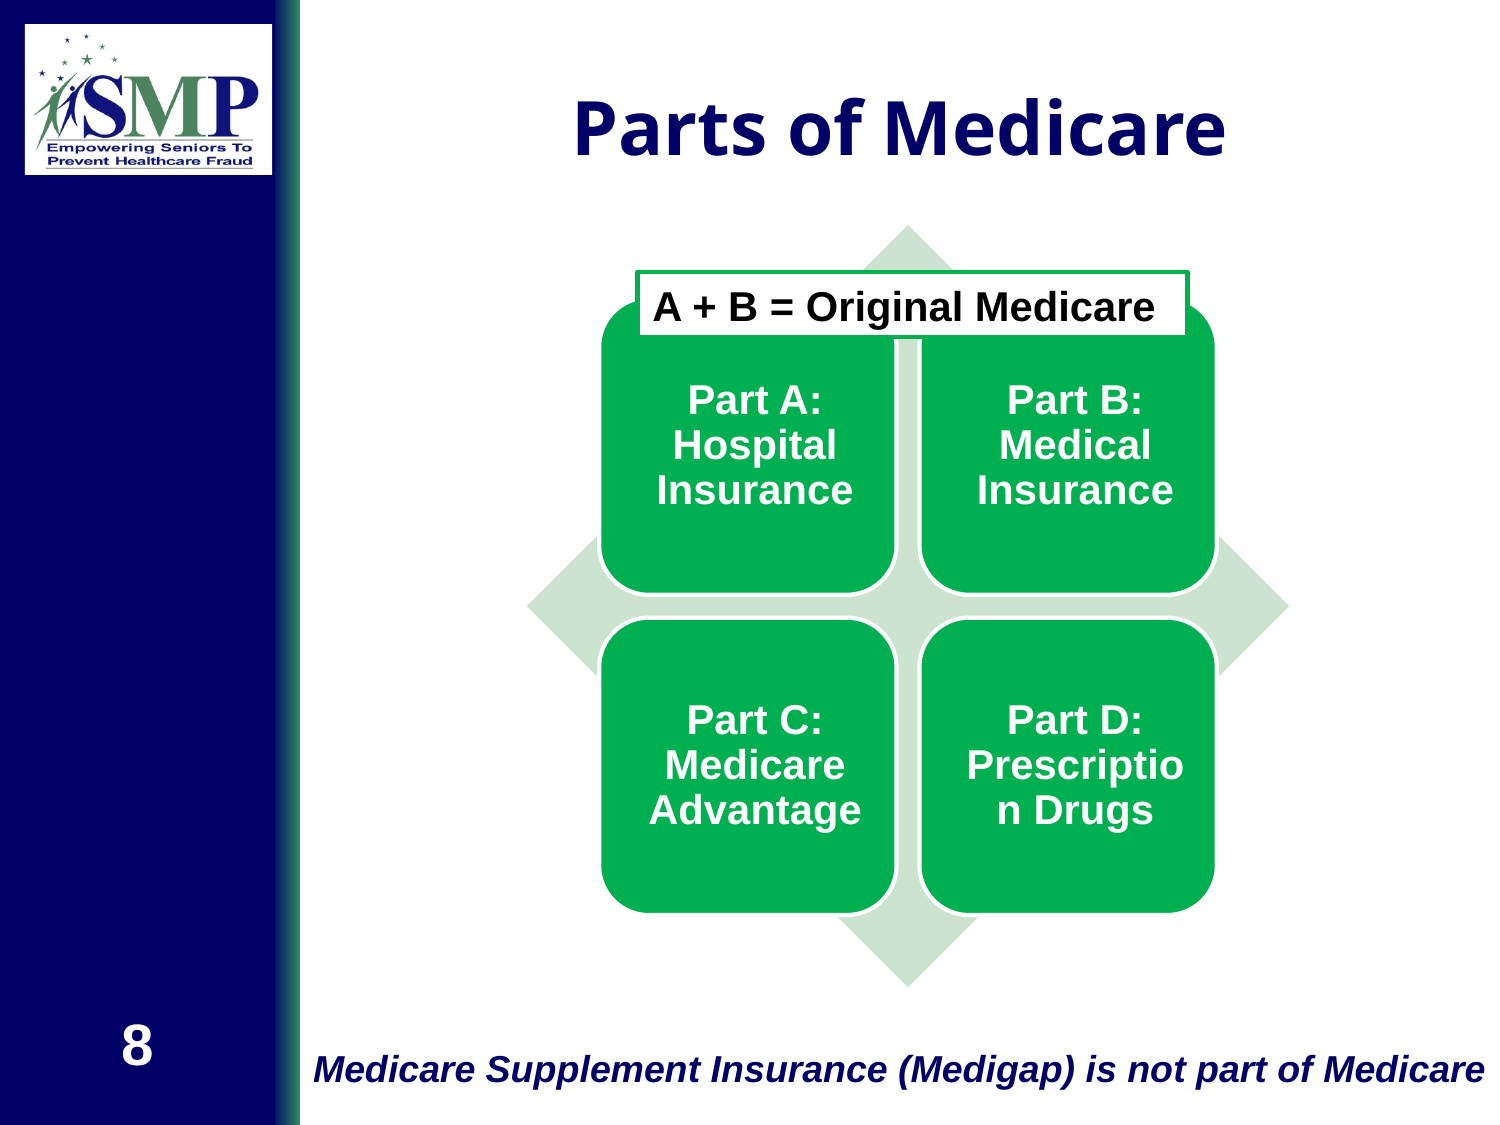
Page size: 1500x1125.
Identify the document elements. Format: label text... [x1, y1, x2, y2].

slide_number 8 [0, 999, 276, 1076]
text_box Medicare Supplement Insurance (Medigap) is not part of Medicare [287, 1037, 1500, 1098]
picture [24, 24, 273, 175]
title Parts of Medicare [300, 68, 1500, 182]
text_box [332, 224, 1484, 988]
